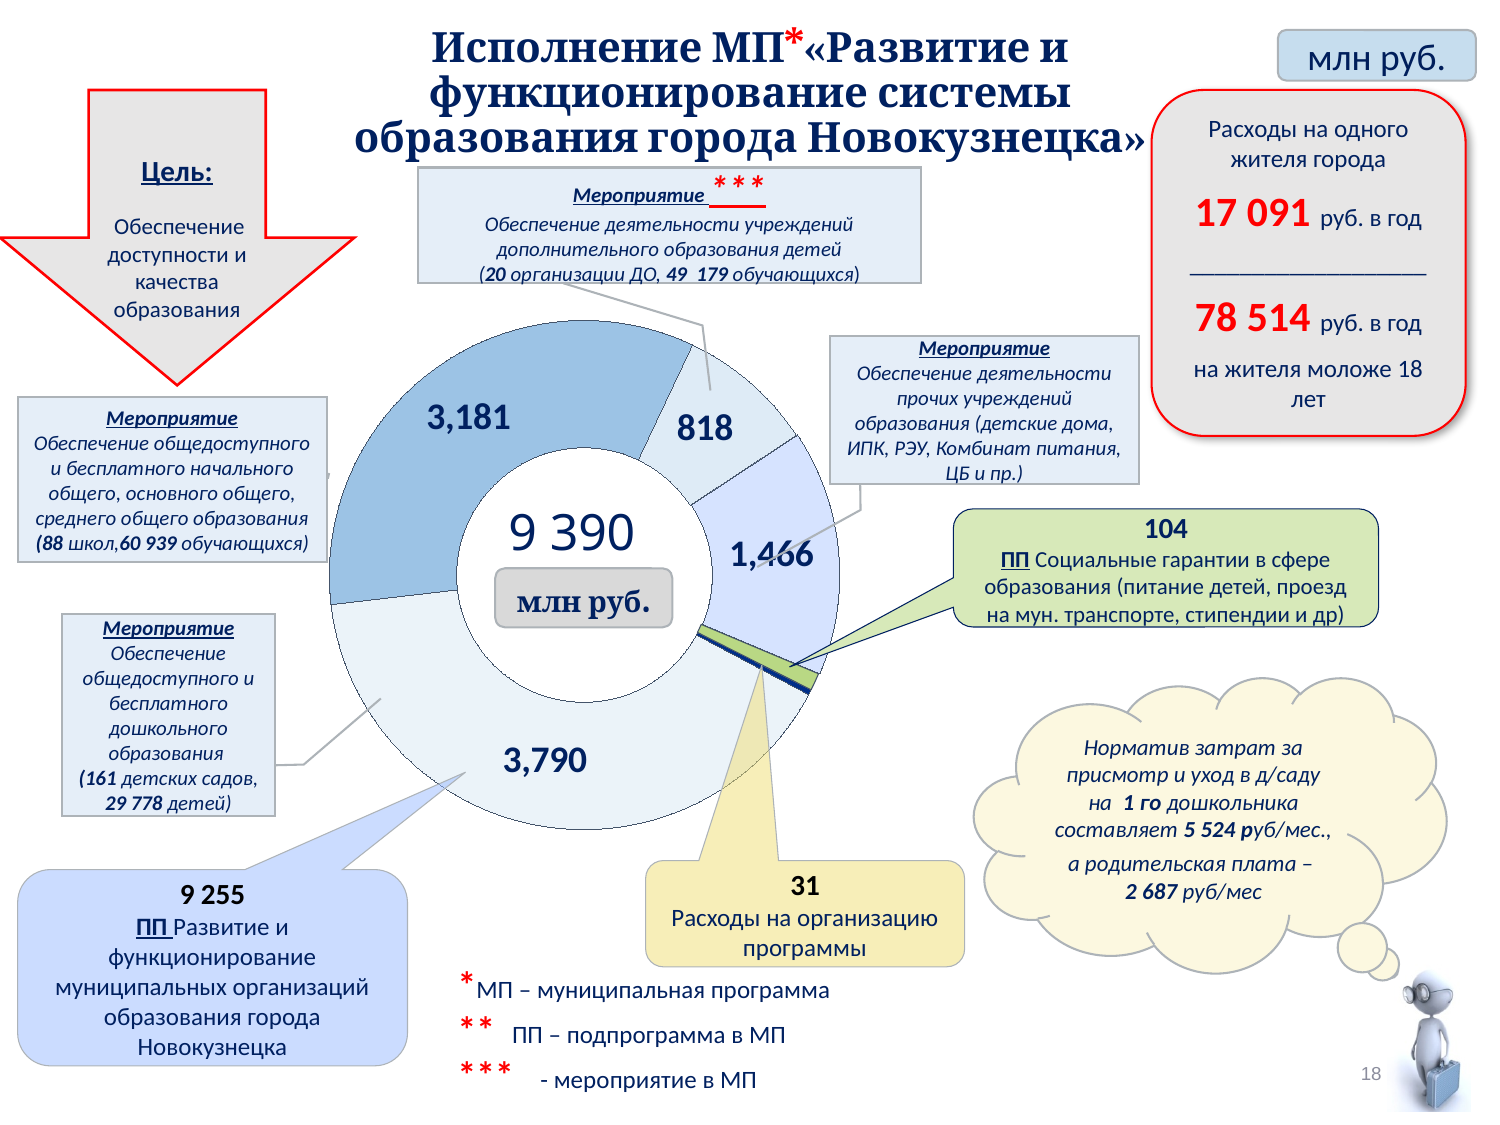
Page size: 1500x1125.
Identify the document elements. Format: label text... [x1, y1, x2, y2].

picture [1387, 964, 1471, 1112]
text_box 31 Расходы на организацию программы [644, 848, 966, 953]
title Исполнение МП ⃰ «Развитие и функционирование системы образования города Новокузнецка» [330, 0, 1170, 169]
slide_number 18 [1059, 1042, 1387, 1103]
chart [278, 300, 925, 848]
text_box Цель: Обеспечение доступности и качества образования [0, 88, 358, 387]
text_box Мероприятие Обеспечение общедоступного и бесплатного начального общего, основного общего, среднего общего образования (88 школ,60 939 обучающихся) [17, 396, 278, 563]
text_box Мероприятие Обеспечение деятельности прочих учреждений образования (детские дома, ИПК, РЭУ, Комбинат питания, ЦБ и пр.) [925, 335, 1140, 485]
text_box [629, 62, 670, 123]
text_box 104 ПП Социальные гарантии в сфере образования (питание детей, проезд на мун. транспорте, стипендии и др) [925, 508, 1380, 628]
text_box 9 255 ПП Развитие и функционирование муниципальных организаций образования города Новокузнецка [16, 848, 409, 1067]
text_box Мероприятие *** Обеспечение деятельности учреждений дополнительного образования детей (20 организации ДО, 49 179 обучающихся) [417, 166, 922, 300]
text_box Расходы на одного жителя города 17 091 руб. в год ___________________ 78 514 руб. в год на жителя моложе 18 лет [1151, 89, 1467, 437]
text_box Норматив затрат за присмотр и уход в д/саду на 1 го дошкольника составляет 5 524 руб/мес., а родительская плата – 2 687 руб/мес [972, 677, 1448, 982]
text_box Мероприятие Обеспечение общедоступного и бесплатного дошкольного образования (161 детских садов, 29 778 детей) [61, 613, 278, 817]
text_box млн руб. [1276, 28, 1477, 82]
text_box *МП – муниципальная программа ** ПП – подпрограмма в МП *** - мероприятие в МП [442, 953, 987, 1123]
